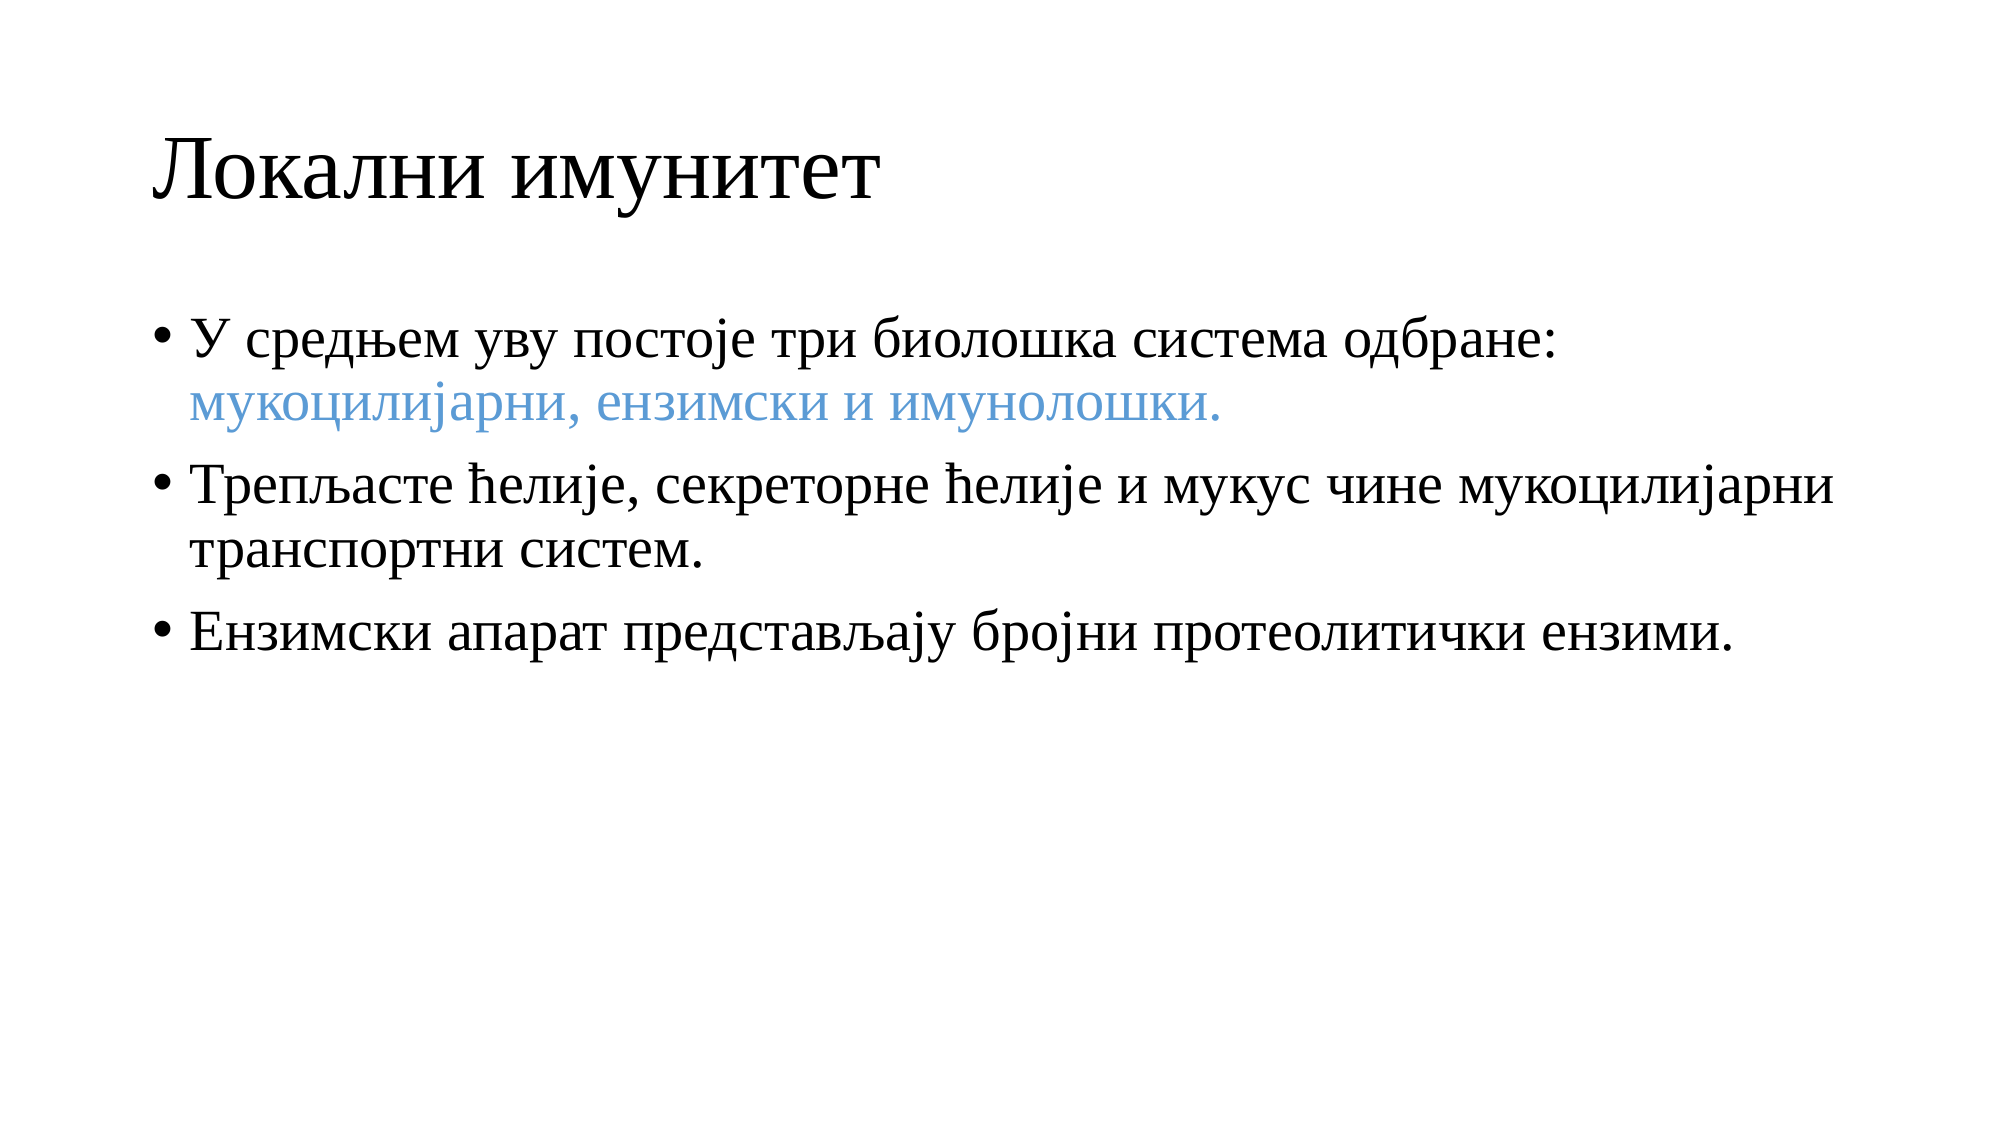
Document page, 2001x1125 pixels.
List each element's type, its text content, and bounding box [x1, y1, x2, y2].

list У средњем уву постоје три биолошка система одбране: мукоцилијарни, ензимски и имунолошки. Трепљасте ћелије, секреторне ћелије и мукус чине мукоцилијарни транспортни систем. Ензимски апарат представљају бројни протеолитички ензими. [137, 299, 1863, 1014]
title Локални имунитет [137, 59, 1863, 278]
